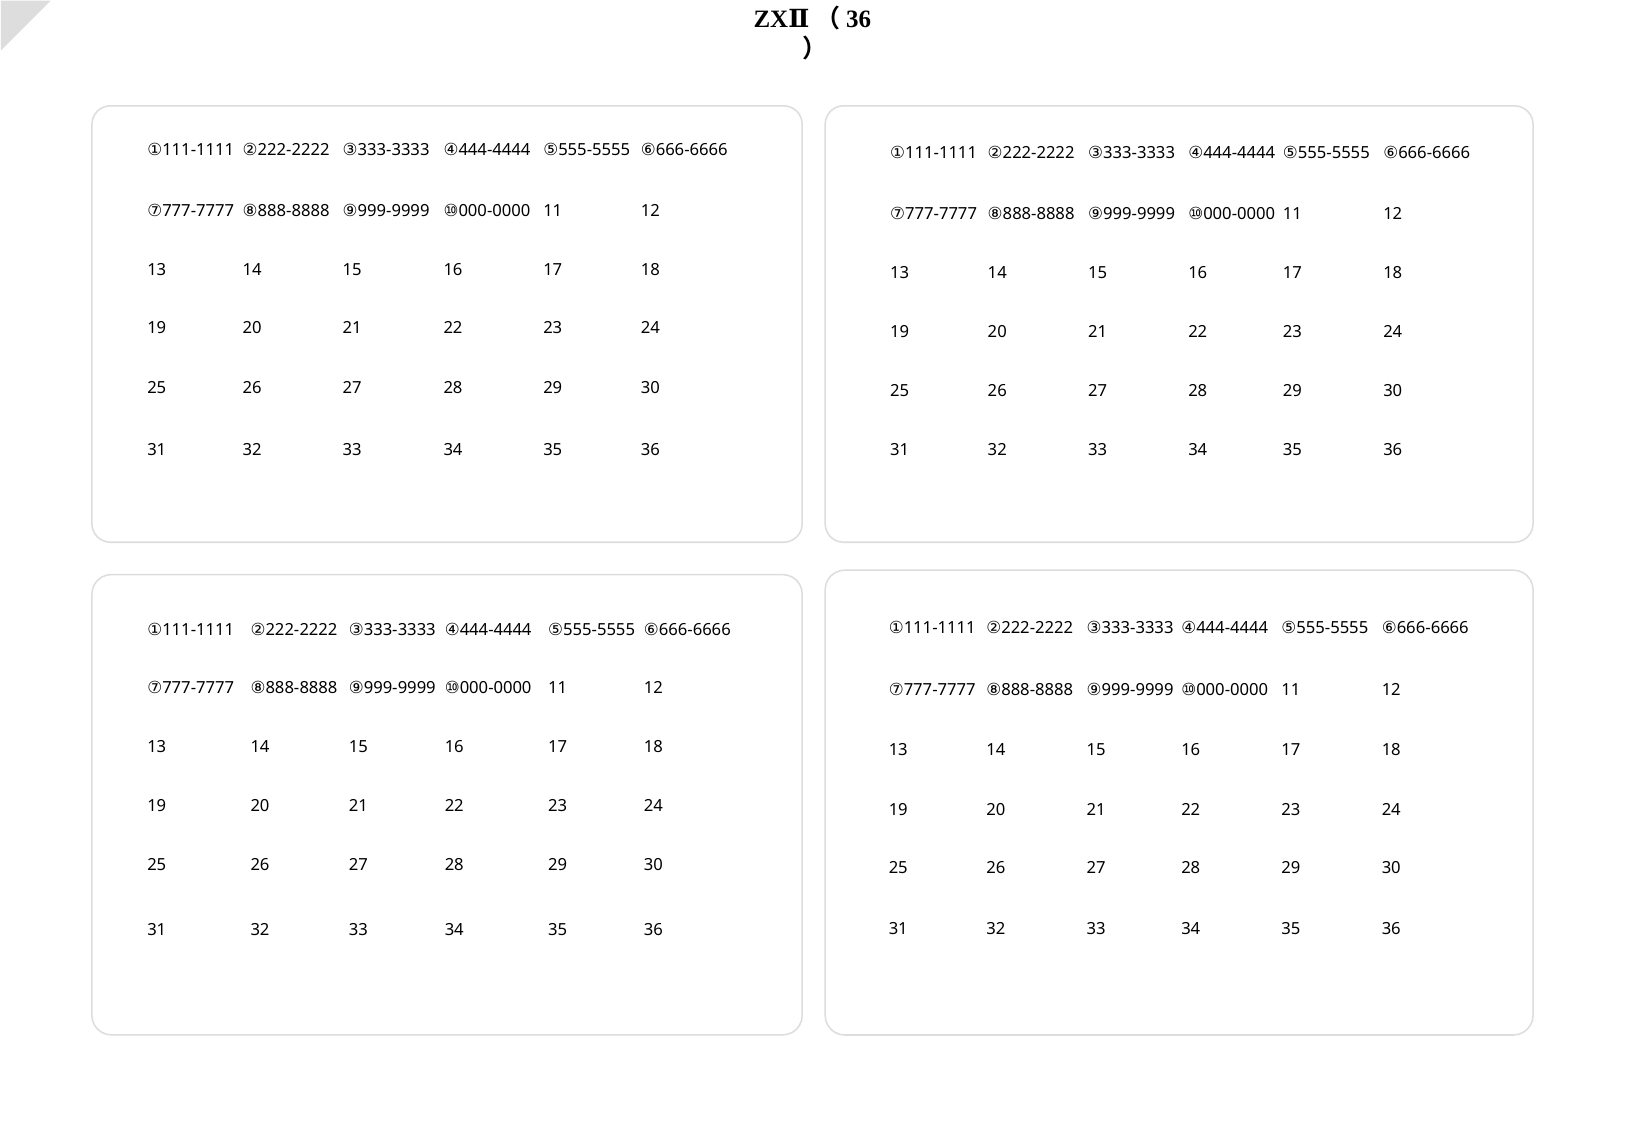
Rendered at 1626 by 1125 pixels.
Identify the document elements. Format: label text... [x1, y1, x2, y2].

text_box [91, 574, 803, 1035]
text_box [825, 105, 1534, 543]
text_box ZXⅡ（36） [738, 2, 893, 70]
text_box [1, 1, 49, 49]
text_box [91, 105, 803, 543]
text_box [825, 570, 1534, 1036]
